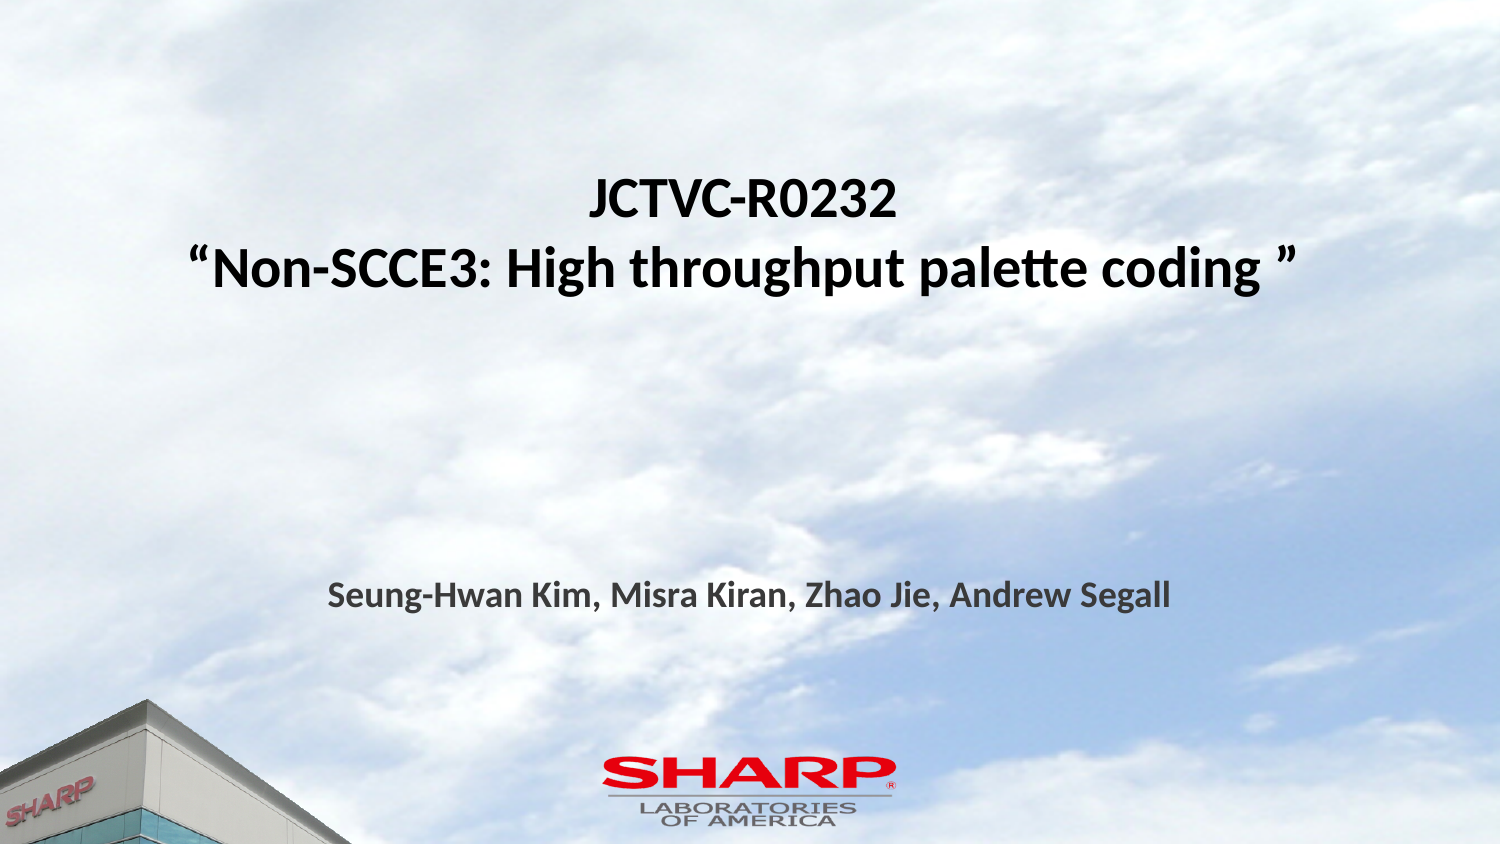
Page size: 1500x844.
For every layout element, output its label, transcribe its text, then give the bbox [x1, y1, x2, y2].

picture [0, 0, 1500, 844]
subtitle Seung-Hwan Kim, Misra Kiran, Zhao Jie, Andrew Segall [311, 562, 1188, 739]
text_box JCTVC-R0232 “Non-SCCE3: High throughput palette coding ” [72, 138, 1428, 320]
